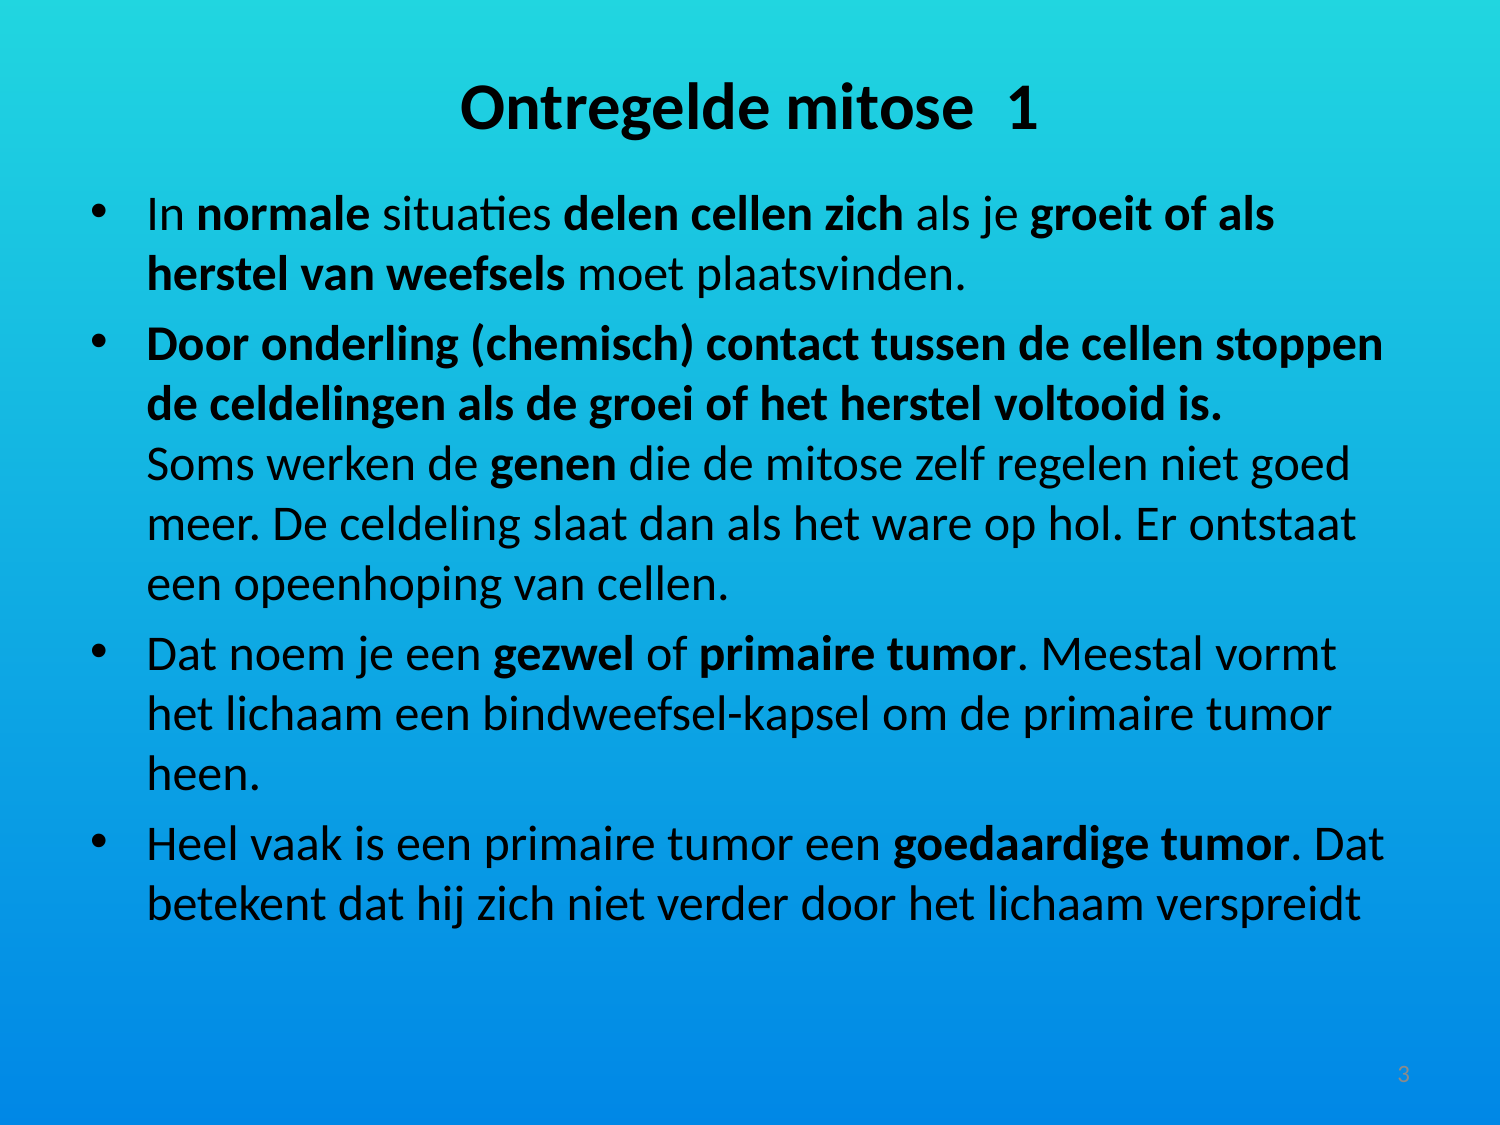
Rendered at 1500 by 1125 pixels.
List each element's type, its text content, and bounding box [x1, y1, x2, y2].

title Ontregelde mitose 1 [75, 45, 1425, 161]
slide_number 3 [1074, 1042, 1425, 1103]
list In normale situaties delen cellen zich als je groeit of als herstel van weefsels moet plaatsvinden. Door onderling (chemisch) contact tussen de cellen stoppen de celdelingen als de groei of het herstel voltooid is. Soms werken de genen die de mitose zelf regelen niet goed meer. De celdeling slaat dan als het ware op hol. Er ontstaat een opeenhoping van cellen. Dat noem je een gezwel of primaire tumor. Meestal vormt het lichaam een bindweefsel-kapsel om de primaire tumor heen. Heel vaak is een primaire tumor een goedaardige tumor. Dat betekent dat hij zich niet verder door het lichaam verspreidt [75, 172, 1425, 1094]
